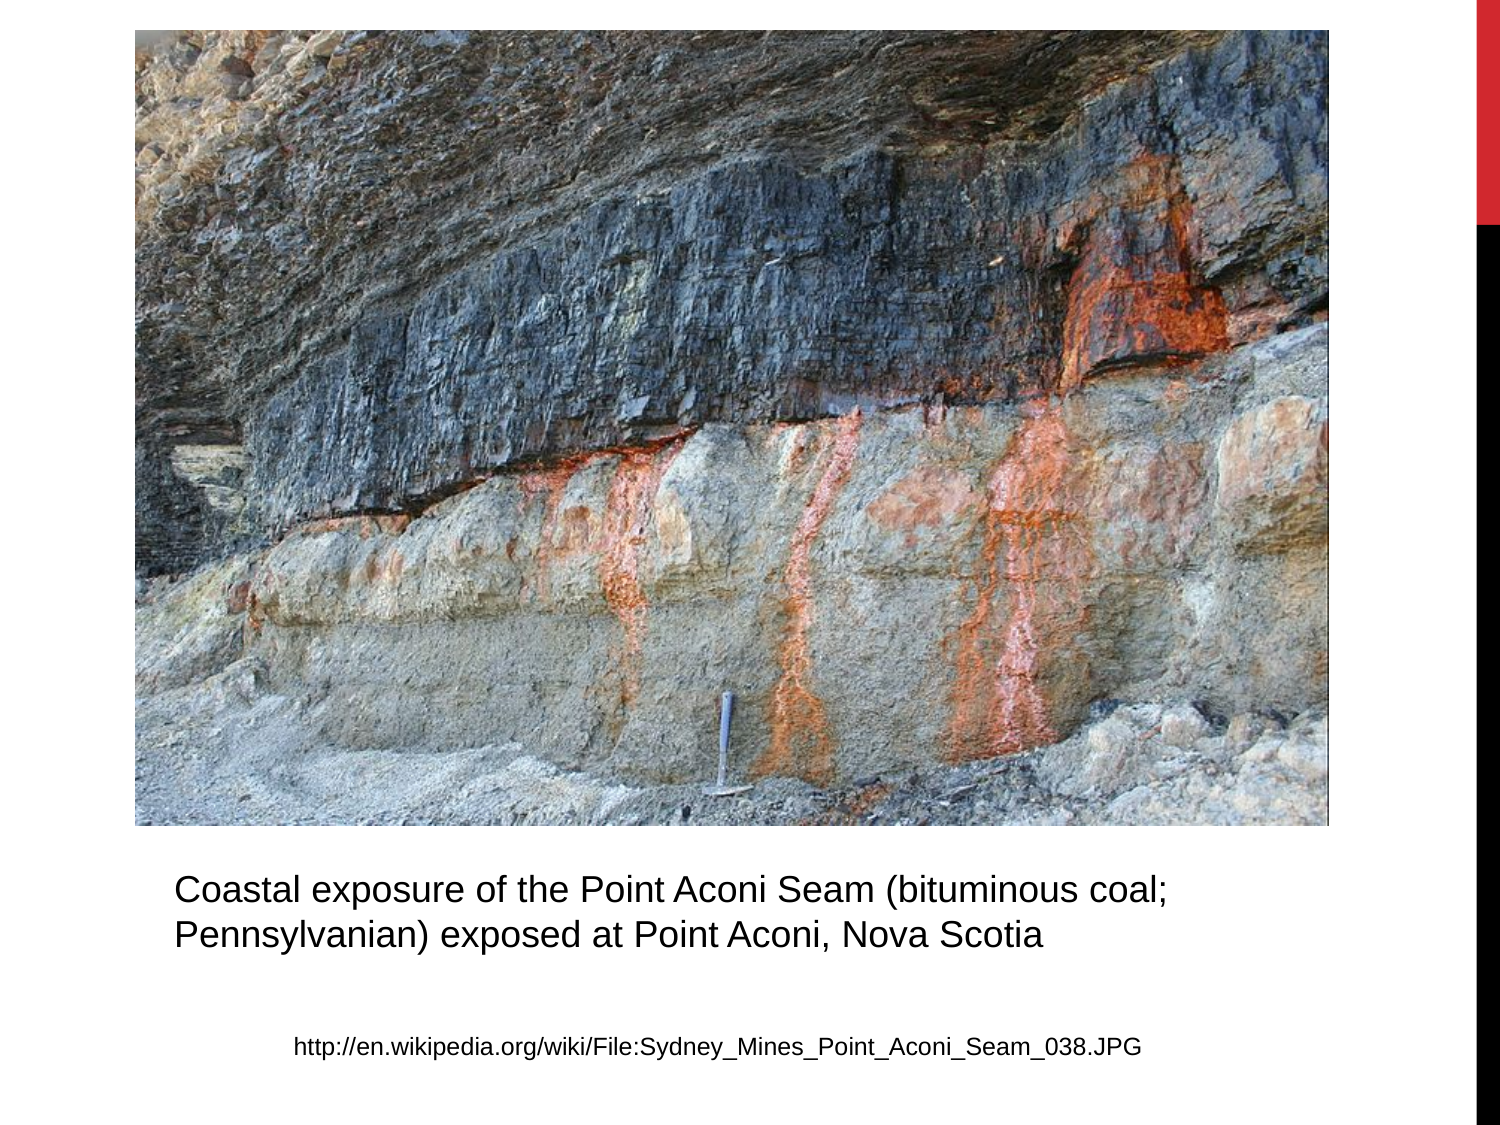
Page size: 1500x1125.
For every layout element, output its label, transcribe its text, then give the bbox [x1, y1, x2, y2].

picture [135, 30, 1330, 827]
text_box Coastal exposure of the Point Aconi Seam (bituminous coal; Pennsylvanian) exposed at Point Aconi, Nova Scotia [159, 858, 1365, 963]
text_box http://en.wikipedia.org/wiki/File:Sydney_Mines_Point_Aconi_Seam_038.JPG [278, 1023, 1160, 1068]
